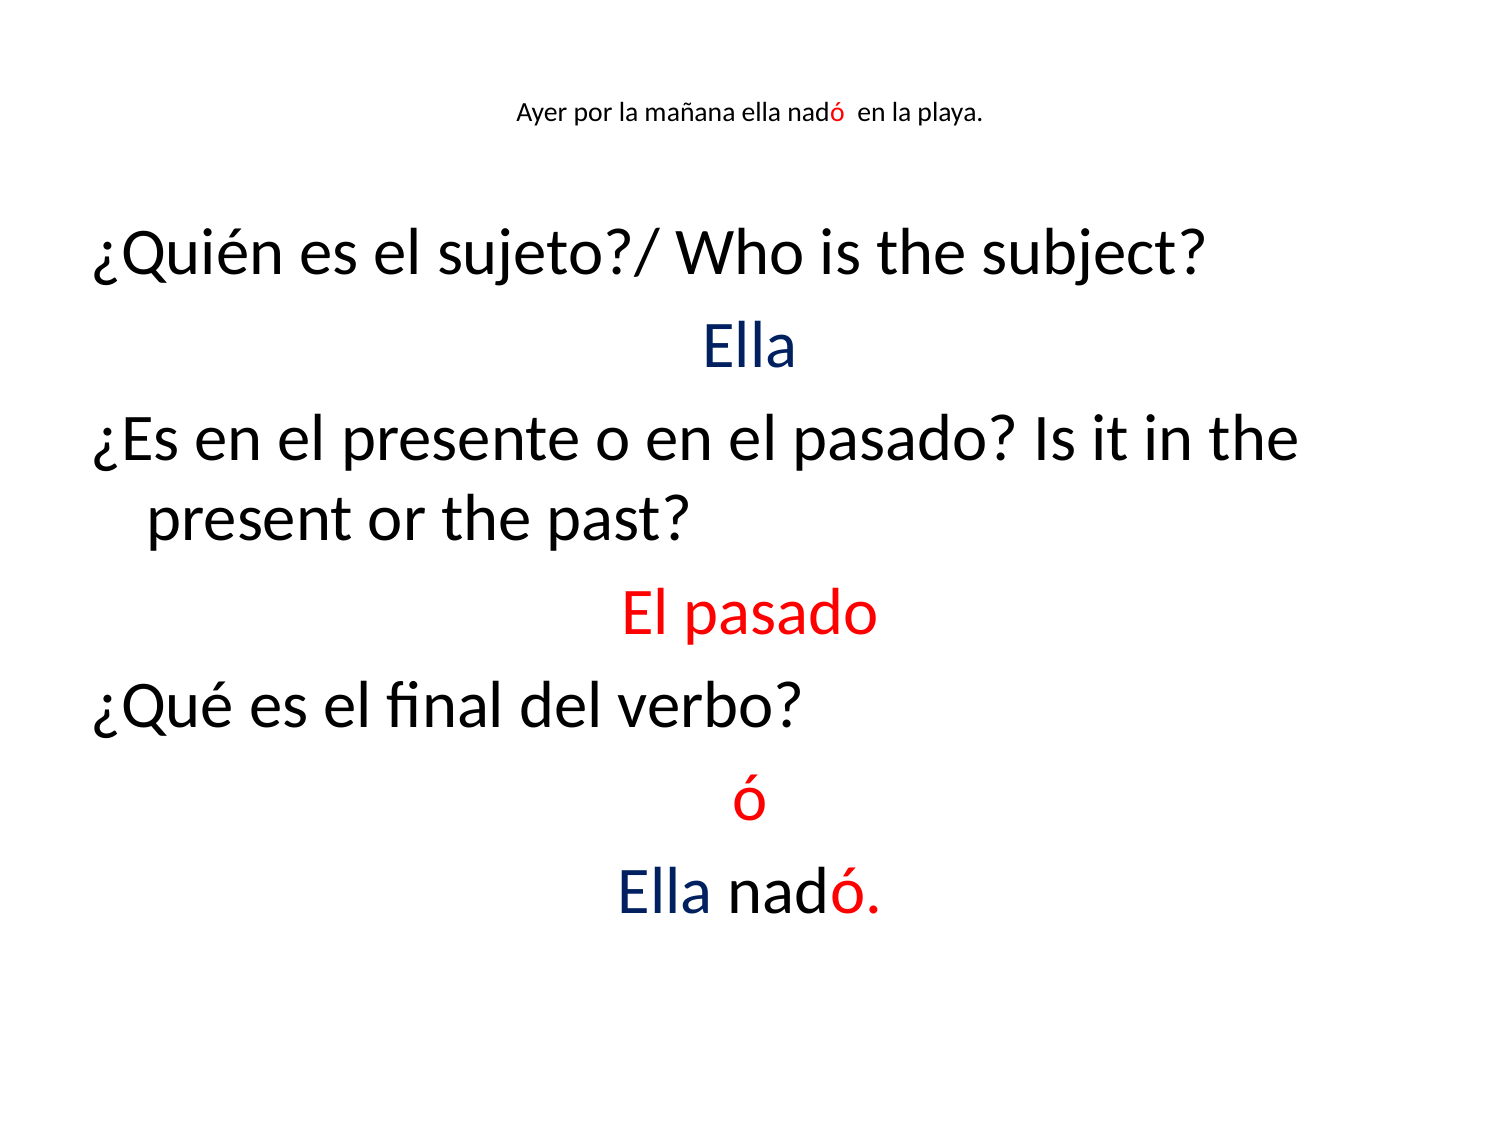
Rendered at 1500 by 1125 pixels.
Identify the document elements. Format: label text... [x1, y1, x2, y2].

list ¿Quién es el sujeto?/ Who is the subject? Ella ¿Es en el presente o en el pasado? Is it in the present or the past? El pasado ¿Qué es el final del verbo? ó Ella nadó. [75, 200, 1425, 1005]
title Ayer por la mañana ella nadó en la playa. [75, 45, 1425, 200]
